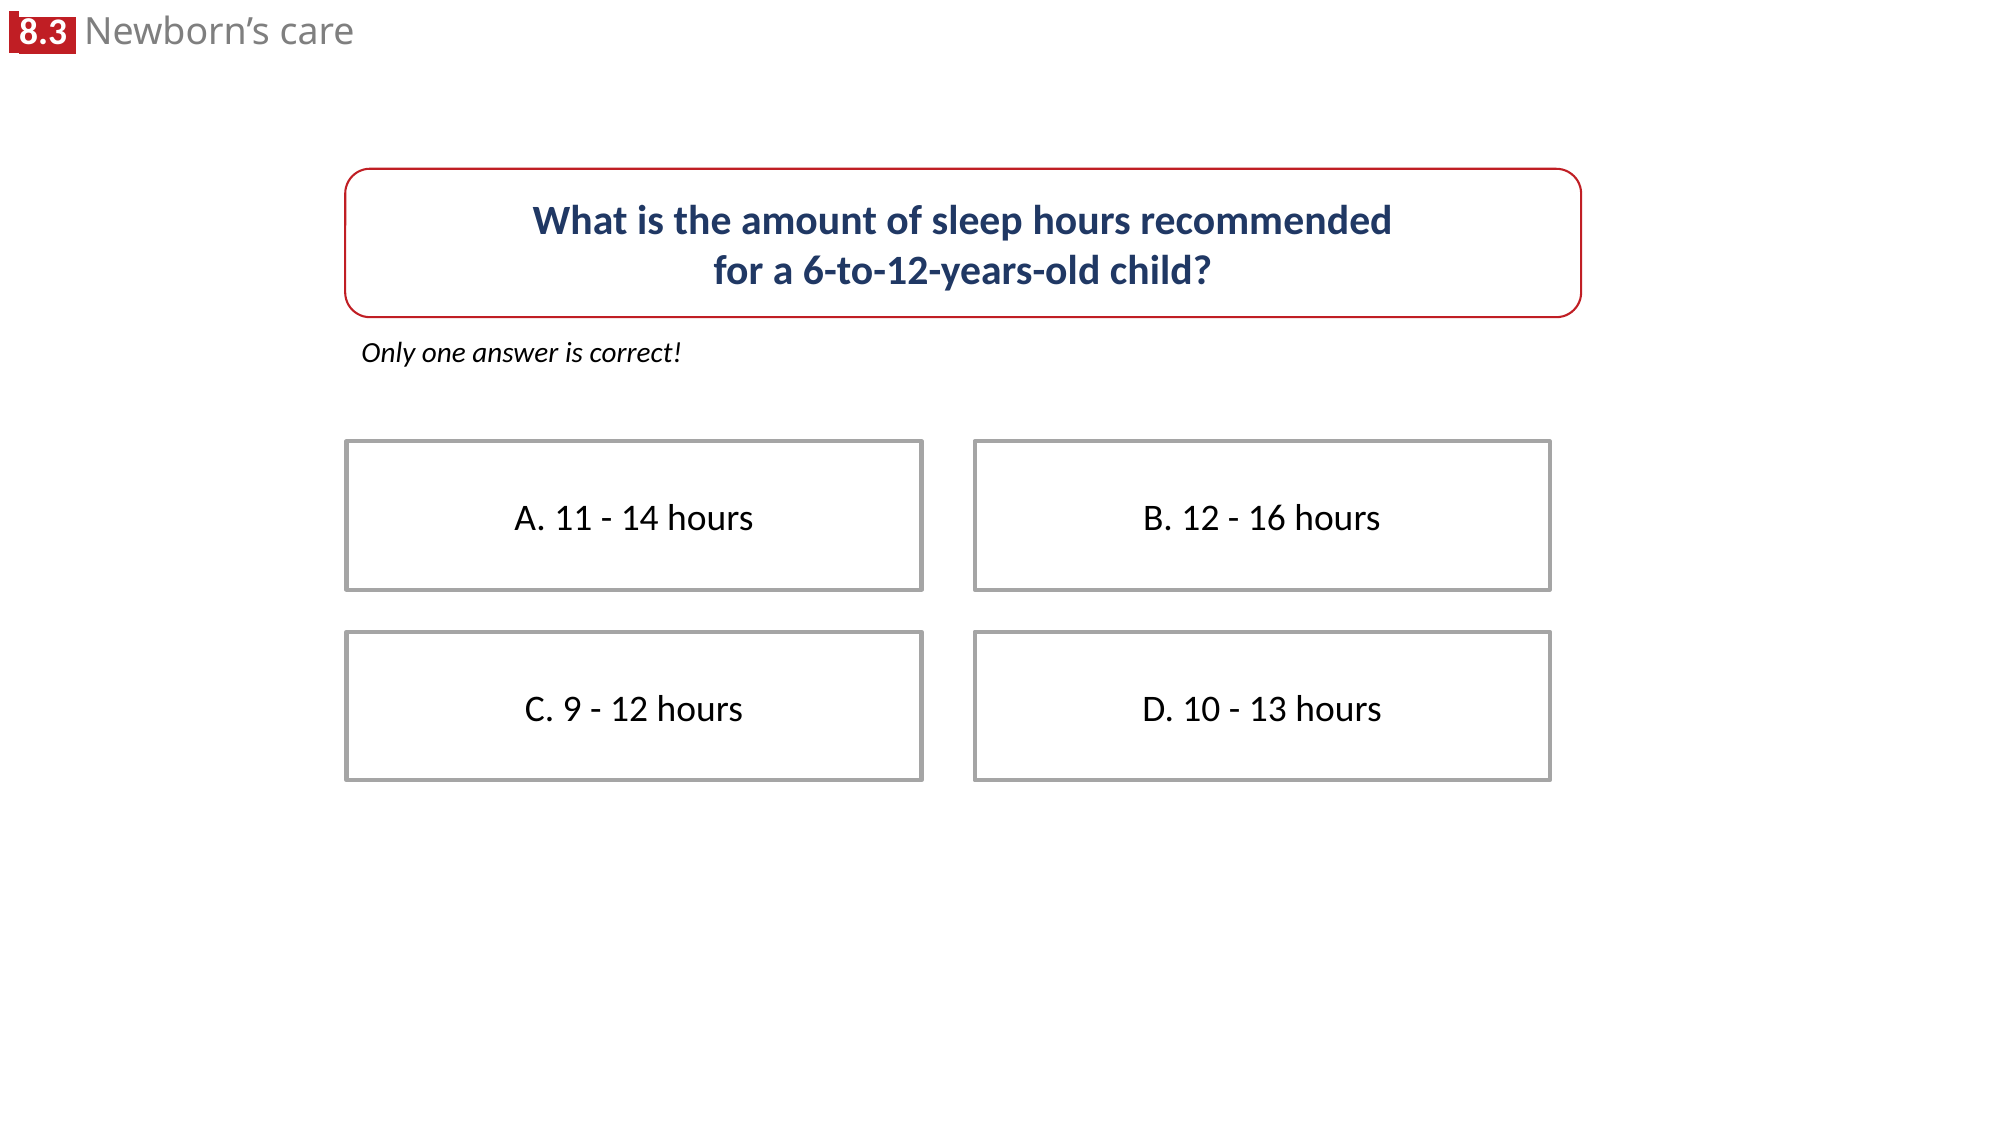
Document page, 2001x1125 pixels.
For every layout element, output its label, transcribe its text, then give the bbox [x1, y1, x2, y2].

text_box D. 10 - 13 hours [973, 630, 1552, 782]
text_box A. 11 - 14 hours [344, 439, 924, 592]
text_box C. 9 - 12 hours [344, 630, 924, 782]
text_box Only one answer is correct! [346, 325, 700, 376]
text_box B. 12 - 16 hours [973, 439, 1552, 592]
text_box What is the amount of sleep hours recommended for a 6-to-12-years-old child? [345, 168, 1582, 318]
